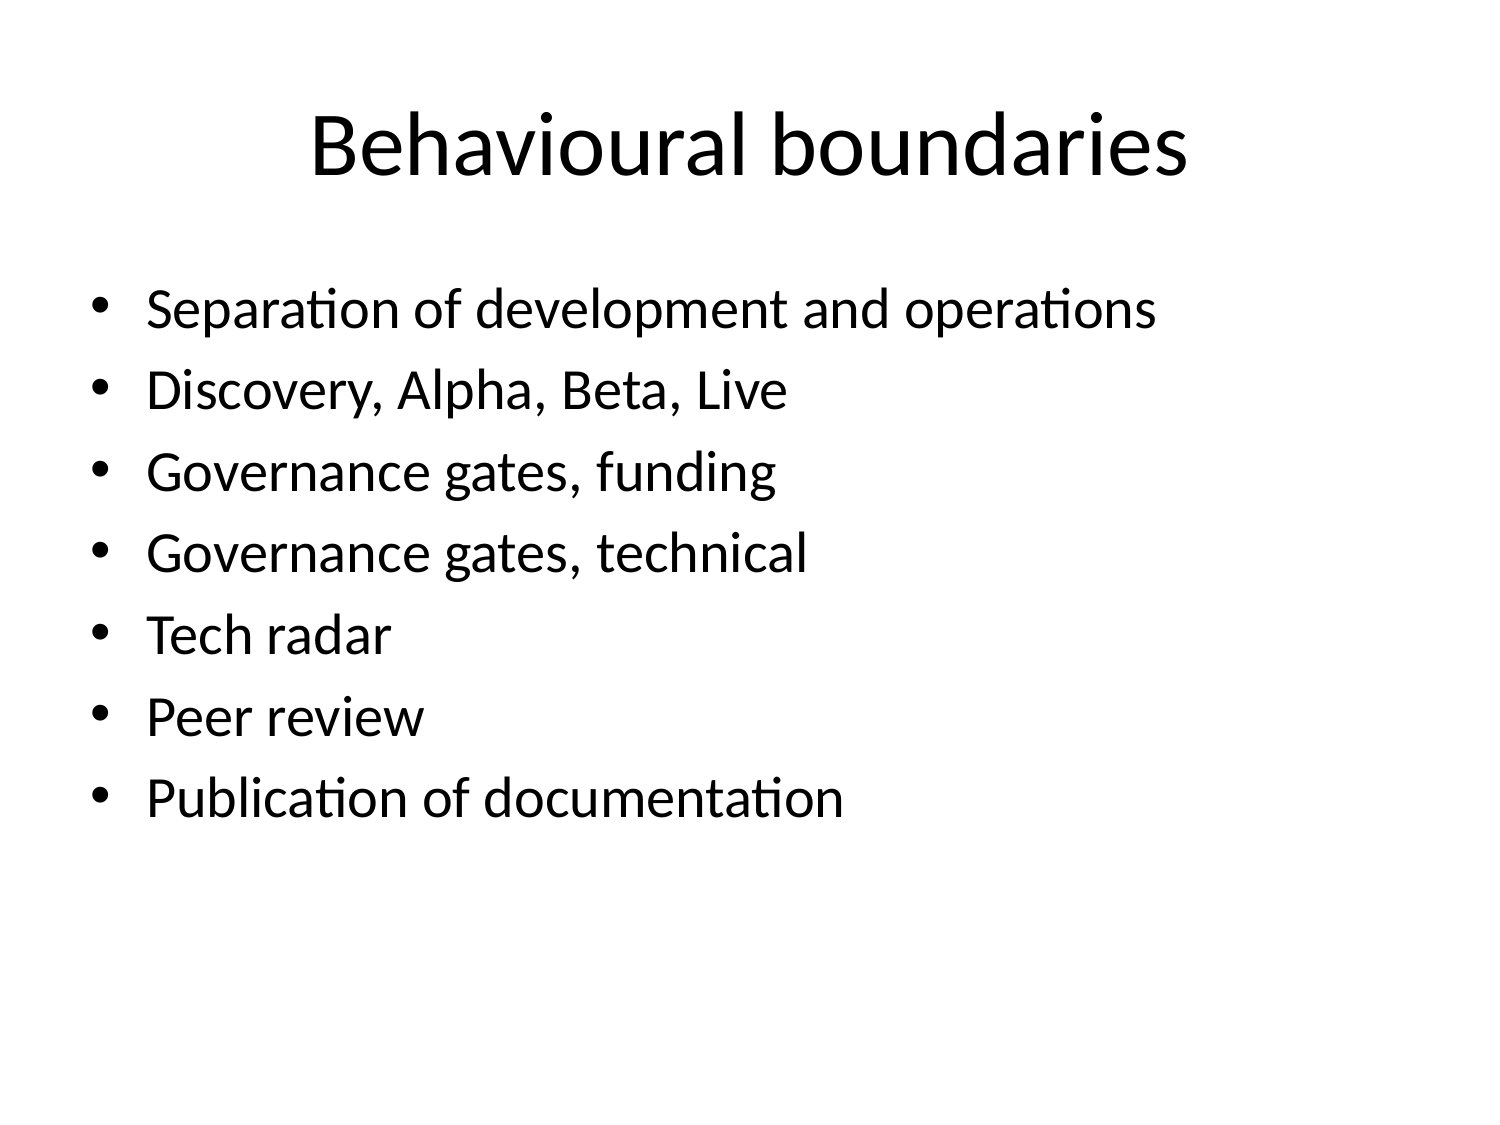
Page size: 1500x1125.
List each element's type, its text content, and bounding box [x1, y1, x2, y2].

list Separation of development and operations Discovery, Alpha, Beta, Live Governance gates, funding Governance gates, technical Tech radar Peer review Publication of documentation [75, 262, 1425, 1005]
title Behavioural boundaries [75, 45, 1425, 233]
